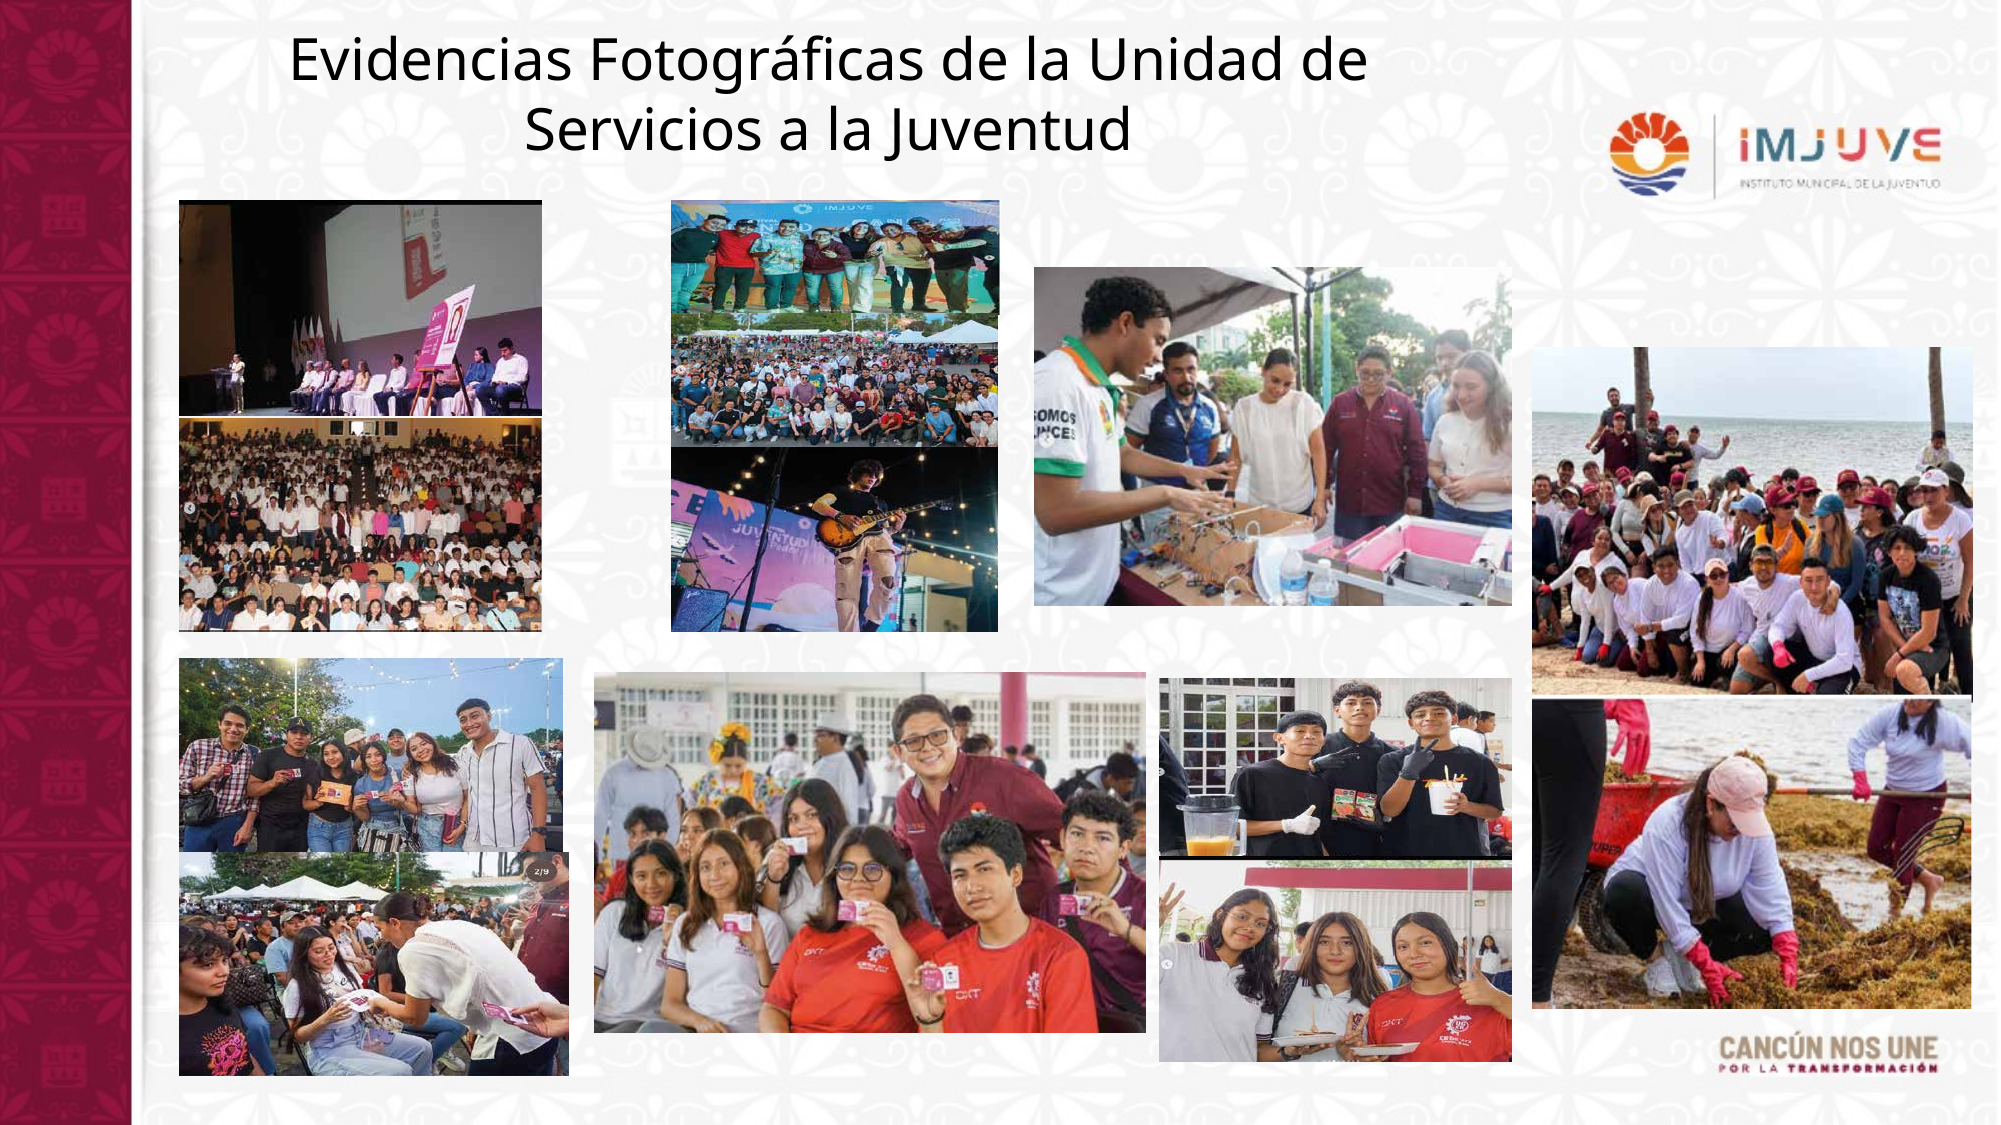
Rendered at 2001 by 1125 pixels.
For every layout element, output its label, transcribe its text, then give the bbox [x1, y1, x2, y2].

picture [0, 0, 2001, 1125]
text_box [179, 658, 569, 1076]
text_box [671, 200, 1001, 632]
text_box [179, 200, 542, 632]
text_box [1159, 678, 1512, 1062]
text_box Evidencias Fotográficas de la Unidad de Servicios a la Juventud [179, 15, 1479, 170]
